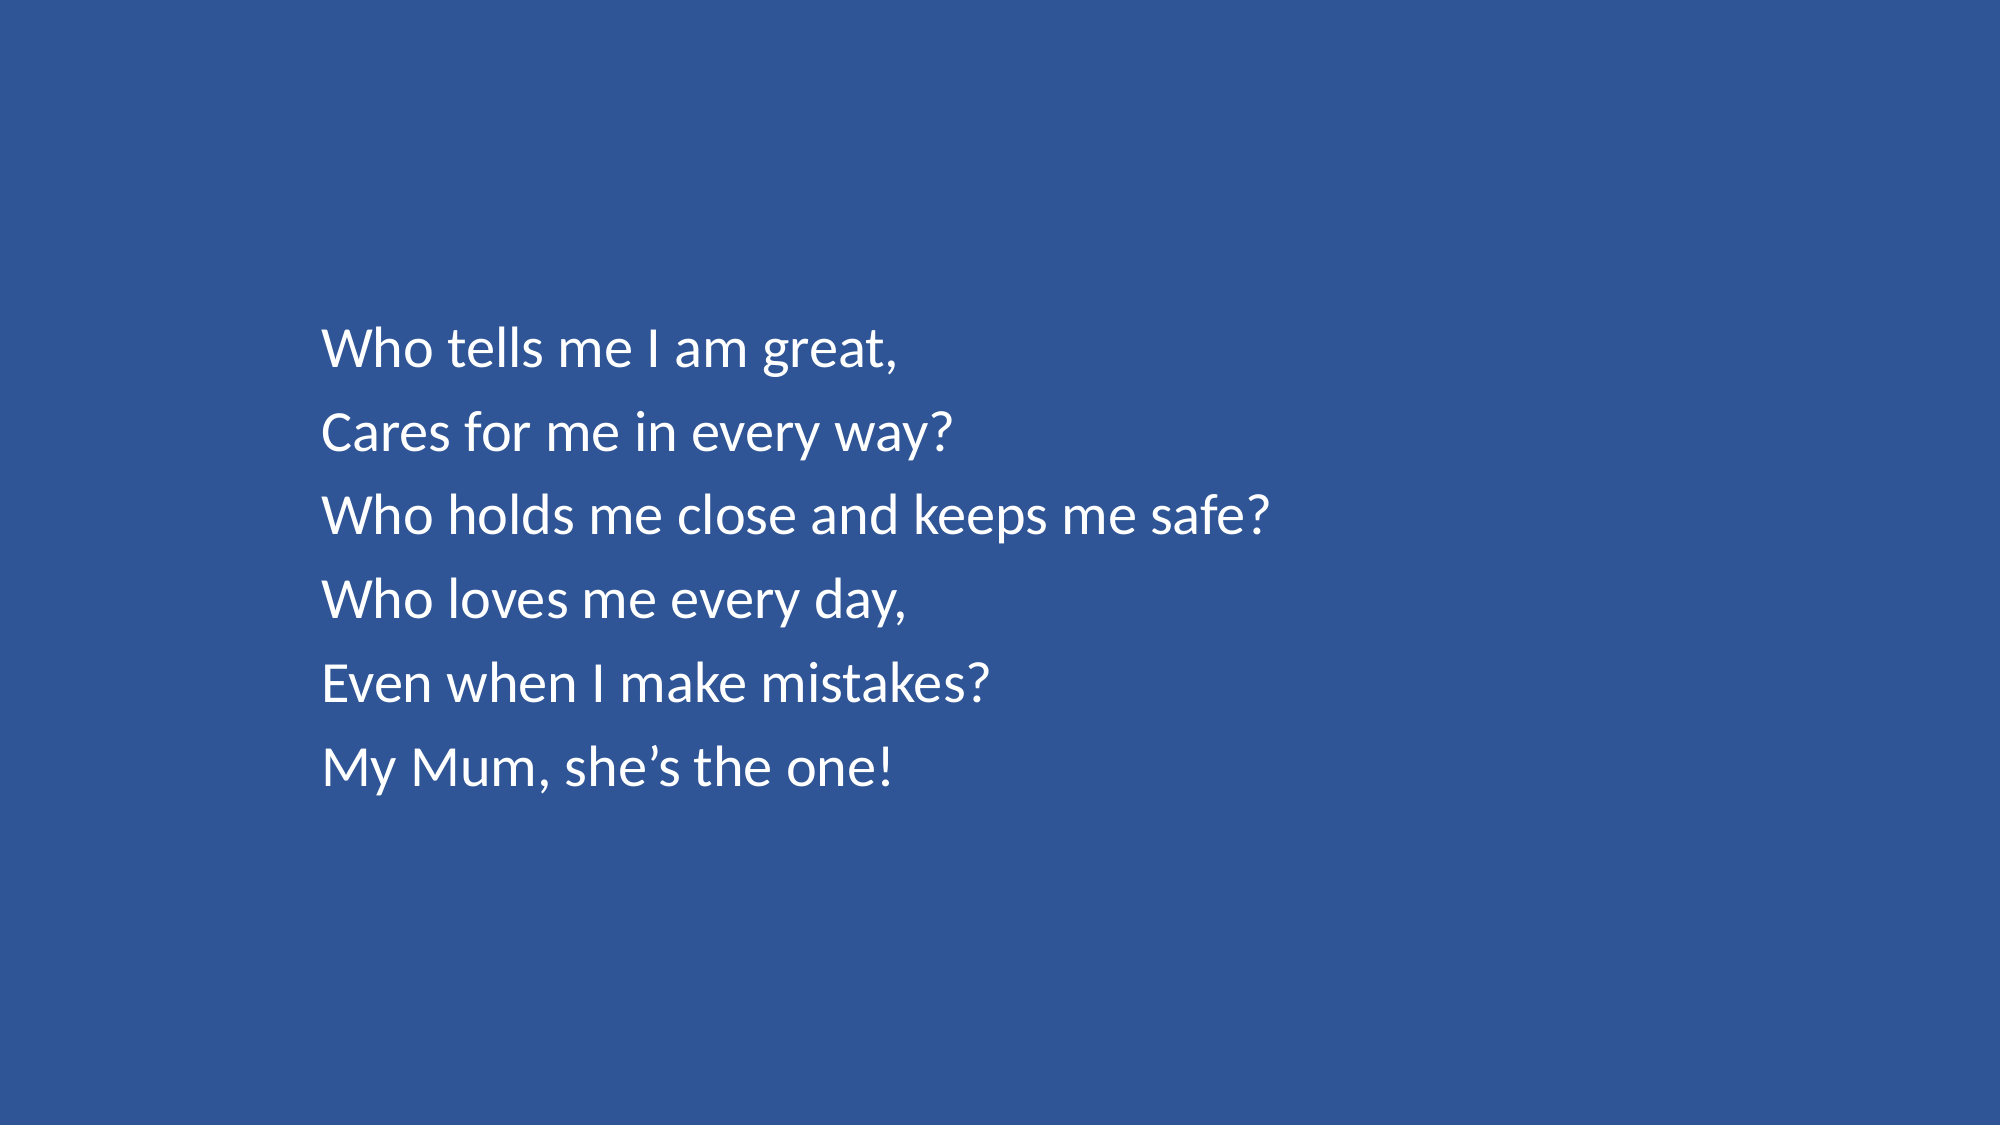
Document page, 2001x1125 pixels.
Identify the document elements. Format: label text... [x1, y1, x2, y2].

list Who tells me I am great, Cares for me in every way? Who holds me close and keeps me safe? Who loves me every day, Even when I make mistakes? My Mum, she’s the one! [306, 309, 1694, 816]
